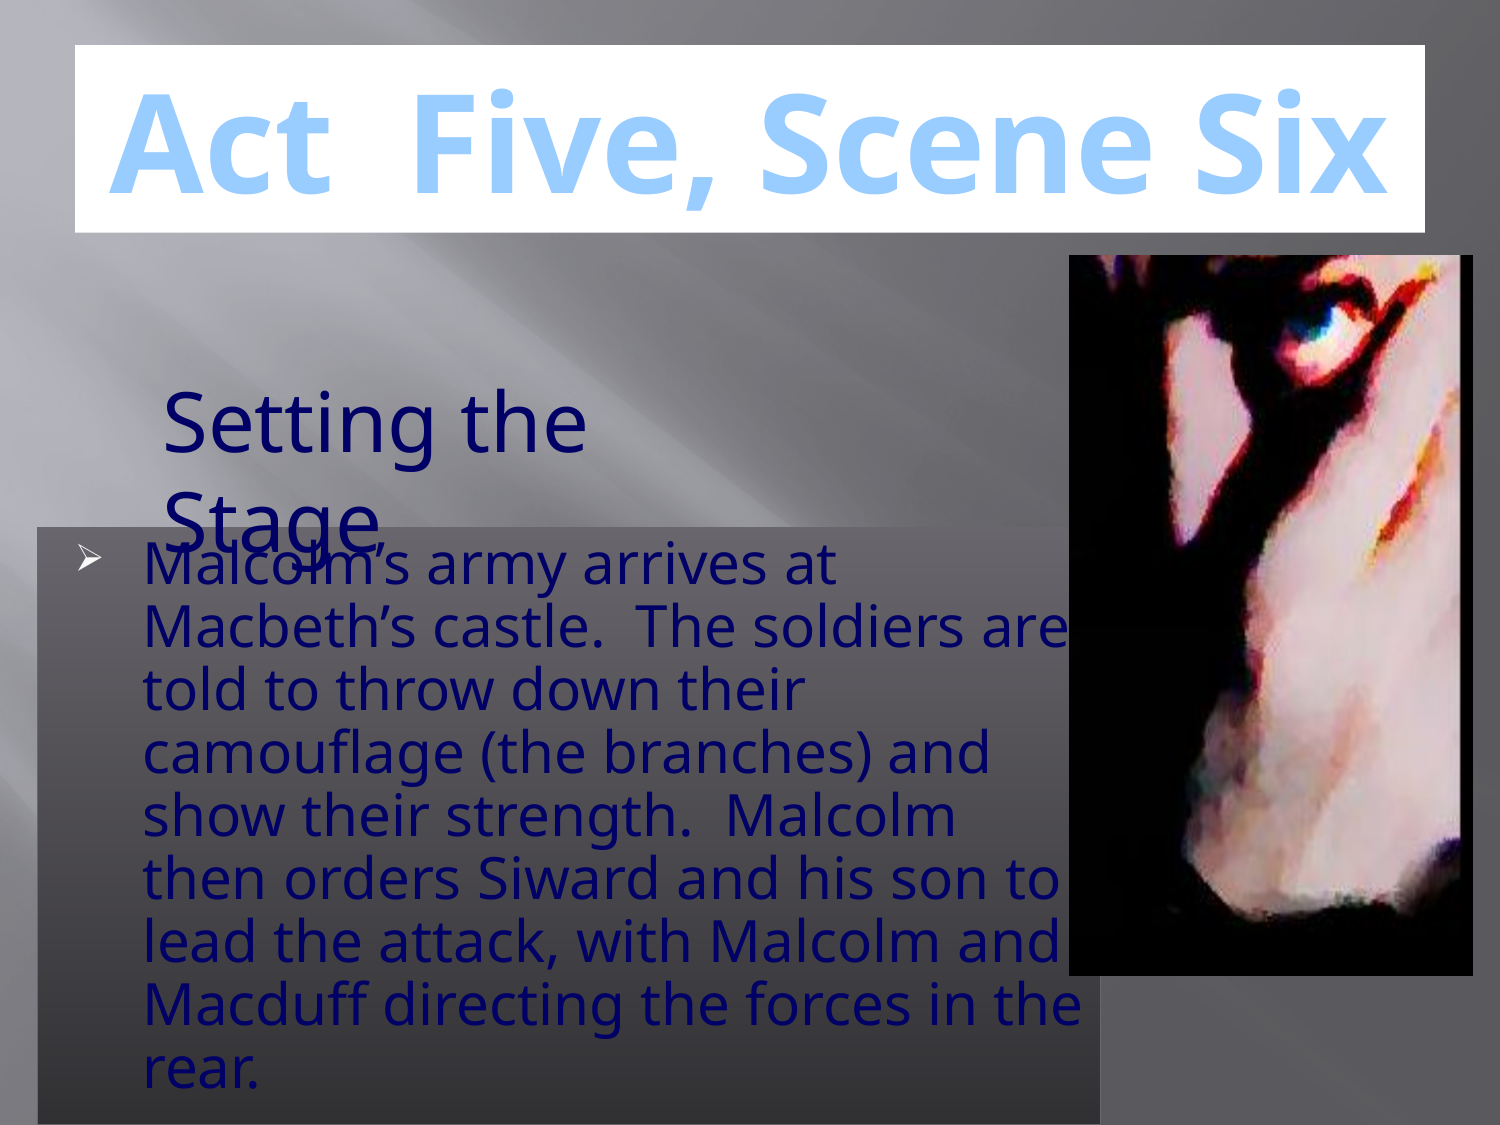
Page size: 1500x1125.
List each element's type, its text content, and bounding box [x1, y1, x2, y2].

list Malcolm’s army arrives at Macbeth’s castle. The soldiers are told to throw down their camouflage (the branches) and show their strength. Malcolm then orders Siward and his son to lead the attack, with Malcolm and Macduff directing the forces in the rear. [37, 527, 1101, 1125]
title Act Five, Scene Six [75, 45, 1425, 233]
text_box Setting the Stage [147, 361, 833, 577]
picture [1068, 255, 1474, 977]
